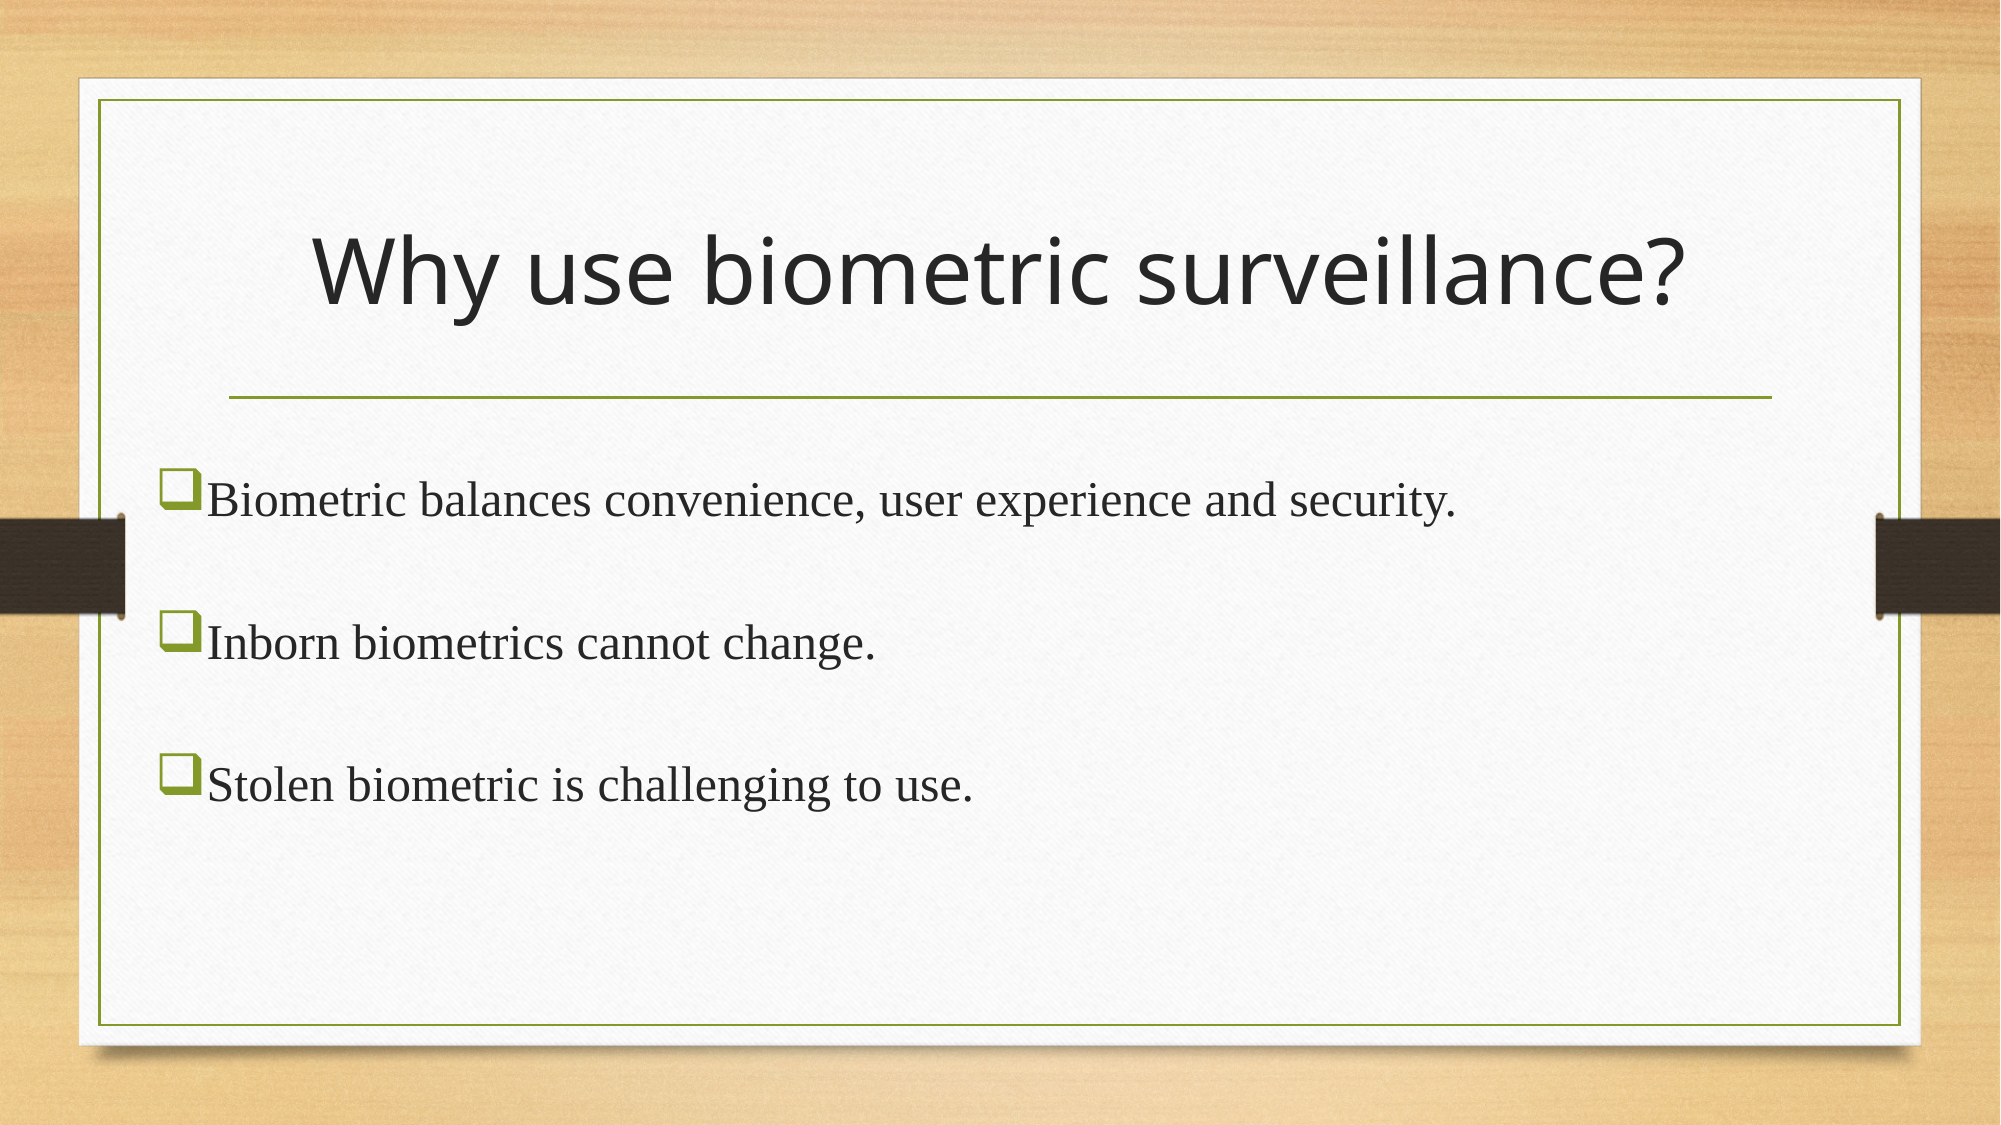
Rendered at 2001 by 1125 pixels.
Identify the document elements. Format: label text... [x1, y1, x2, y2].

title Why use biometric surveillance? [212, 161, 1788, 375]
list Biometric balances convenience, user experience and security. Inborn biometrics cannot change. Stolen biometric is challenging to use. [140, 399, 1865, 1025]
picture [0, 0, 2001, 1125]
